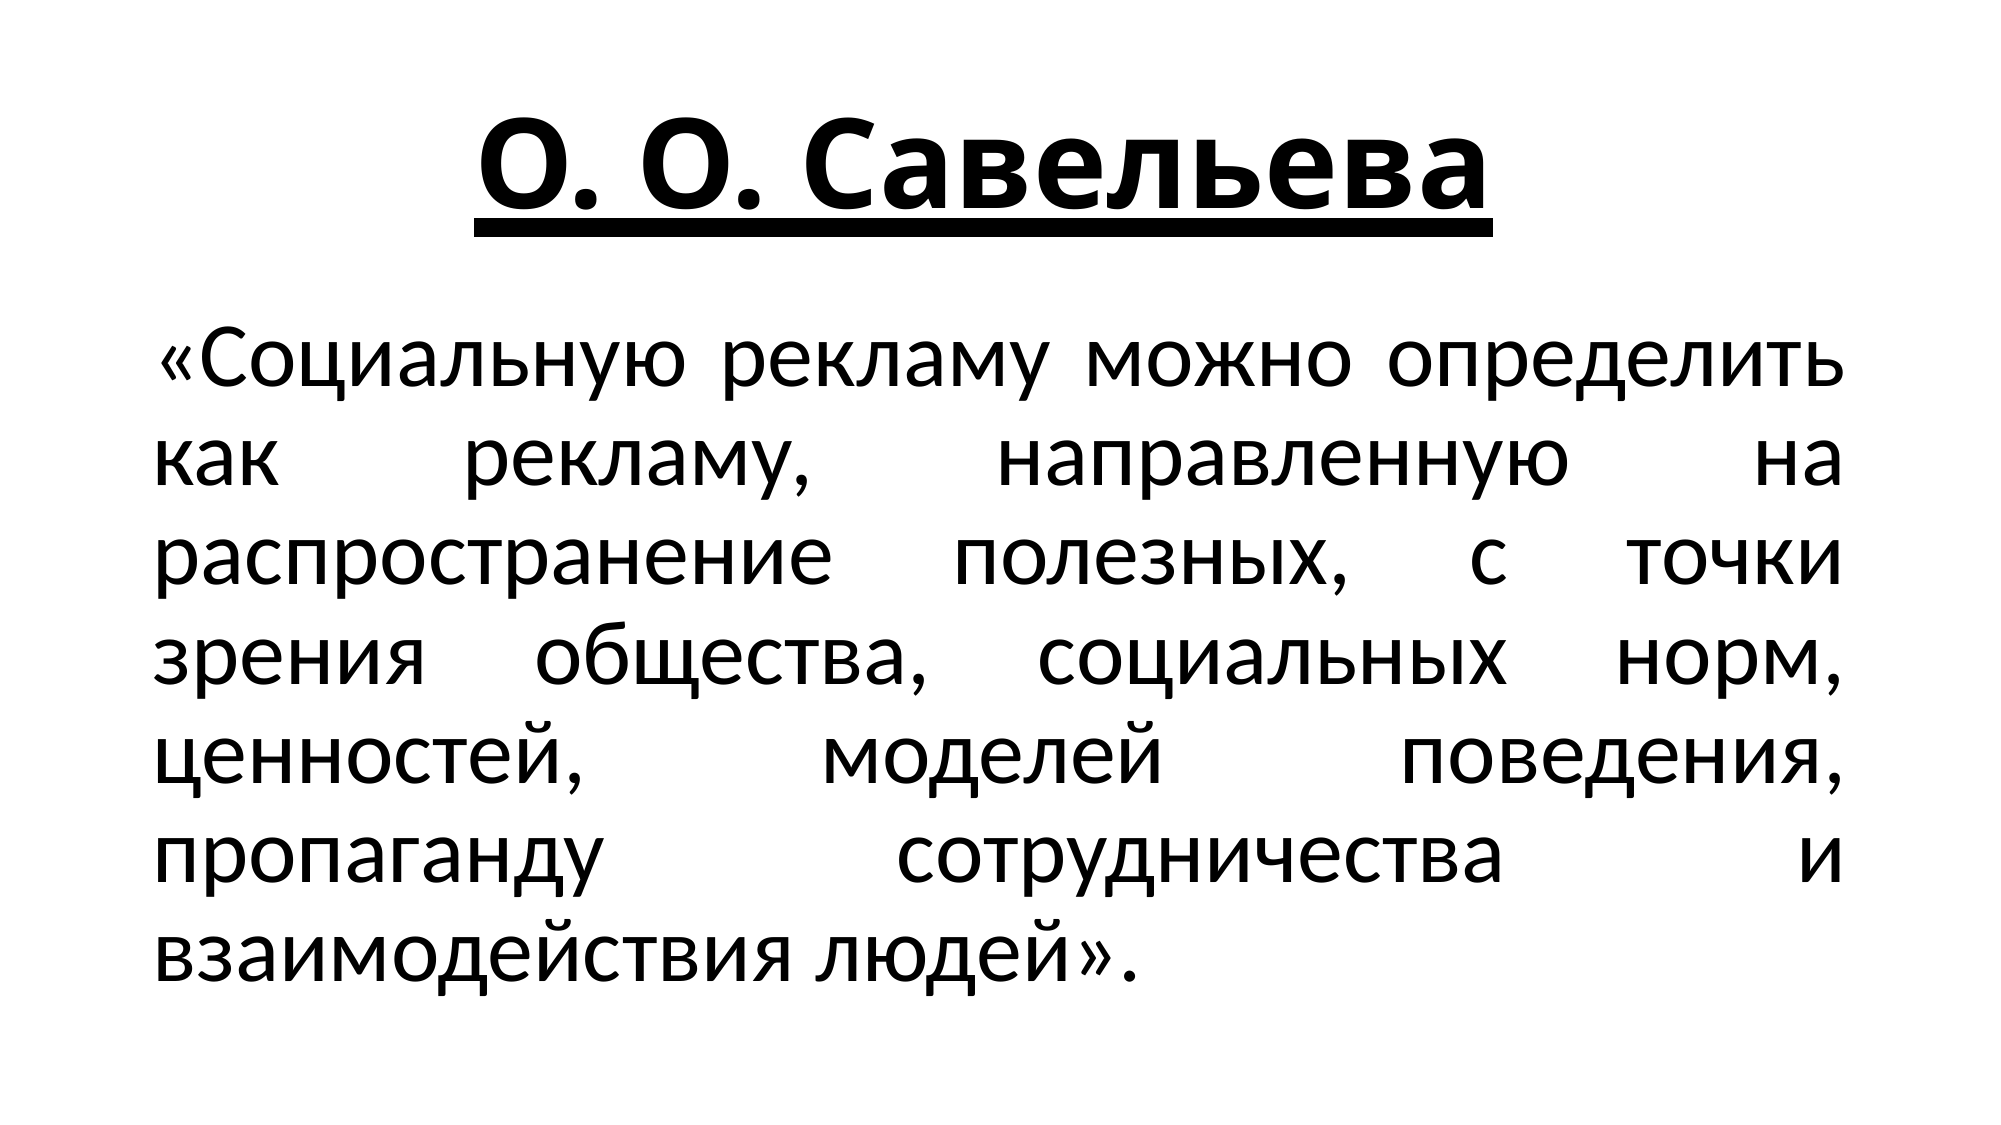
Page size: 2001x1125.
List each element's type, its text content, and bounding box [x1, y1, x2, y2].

title О. О. Савельева [137, 59, 1863, 278]
list «Социальную рекламу можно определить как рекламу, направленную на распространение полезных, с точки зрения общества, социальных норм, ценностей, моделей поведения, пропаганду сотрудничества и взаимодействия людей». [137, 299, 1863, 1014]
